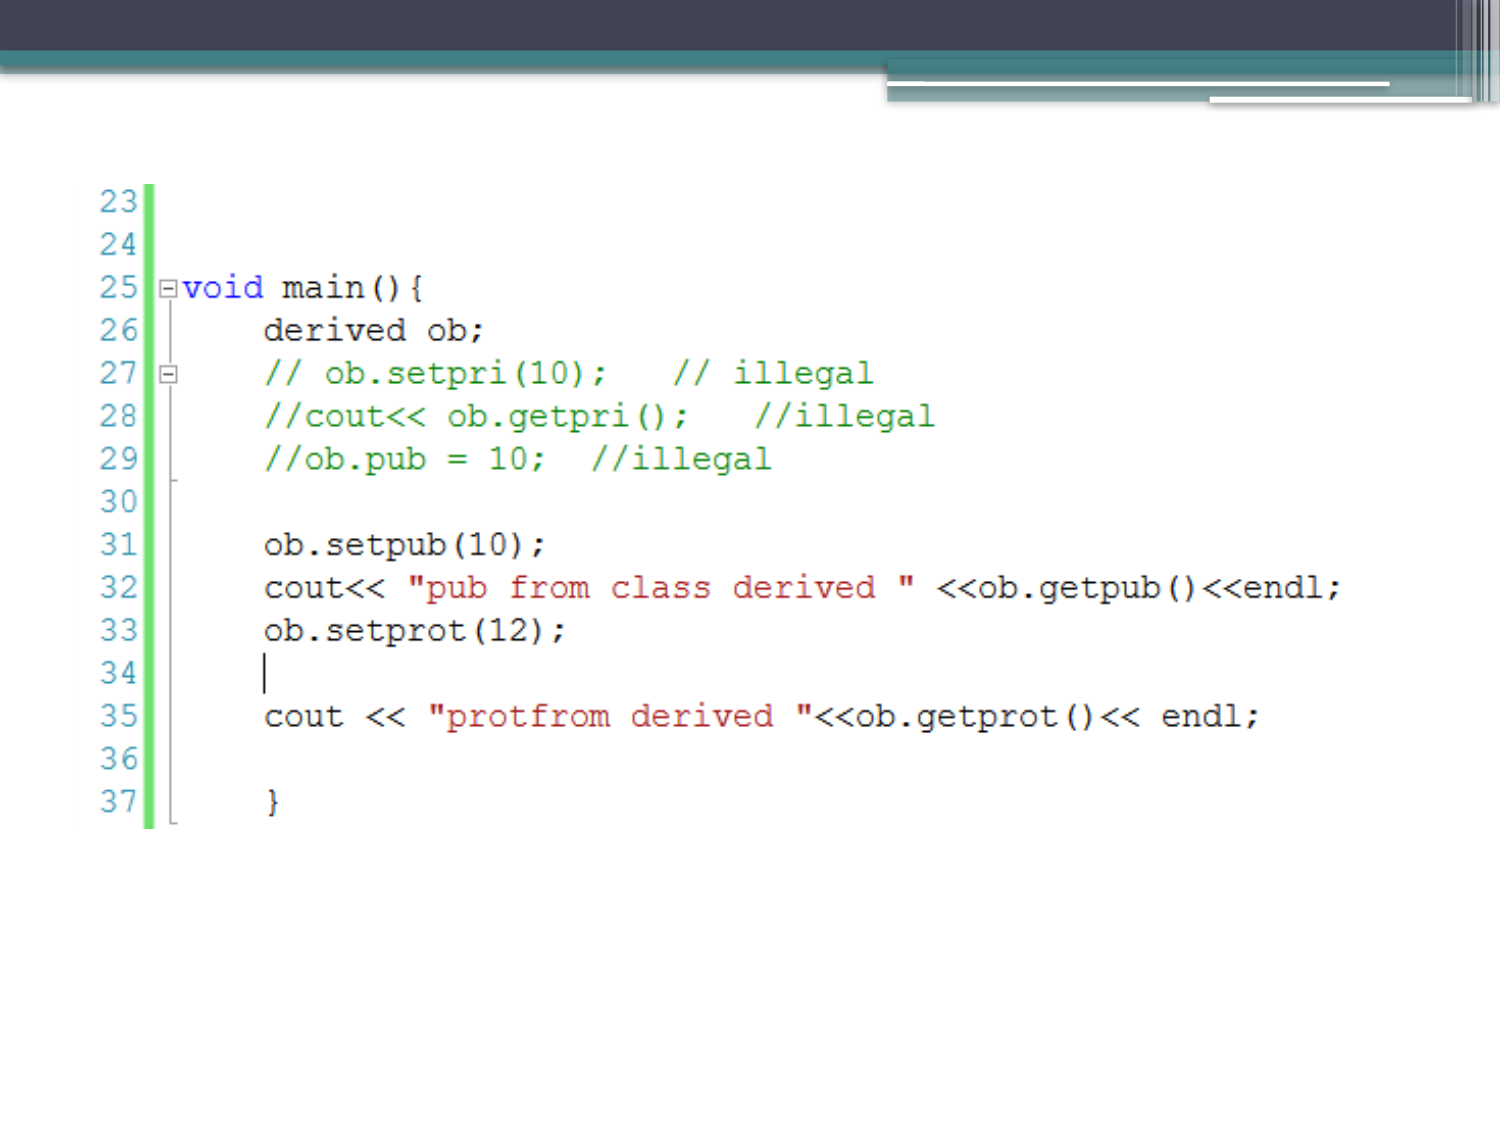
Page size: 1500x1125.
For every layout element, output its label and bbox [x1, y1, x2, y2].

list [76, 184, 1427, 829]
